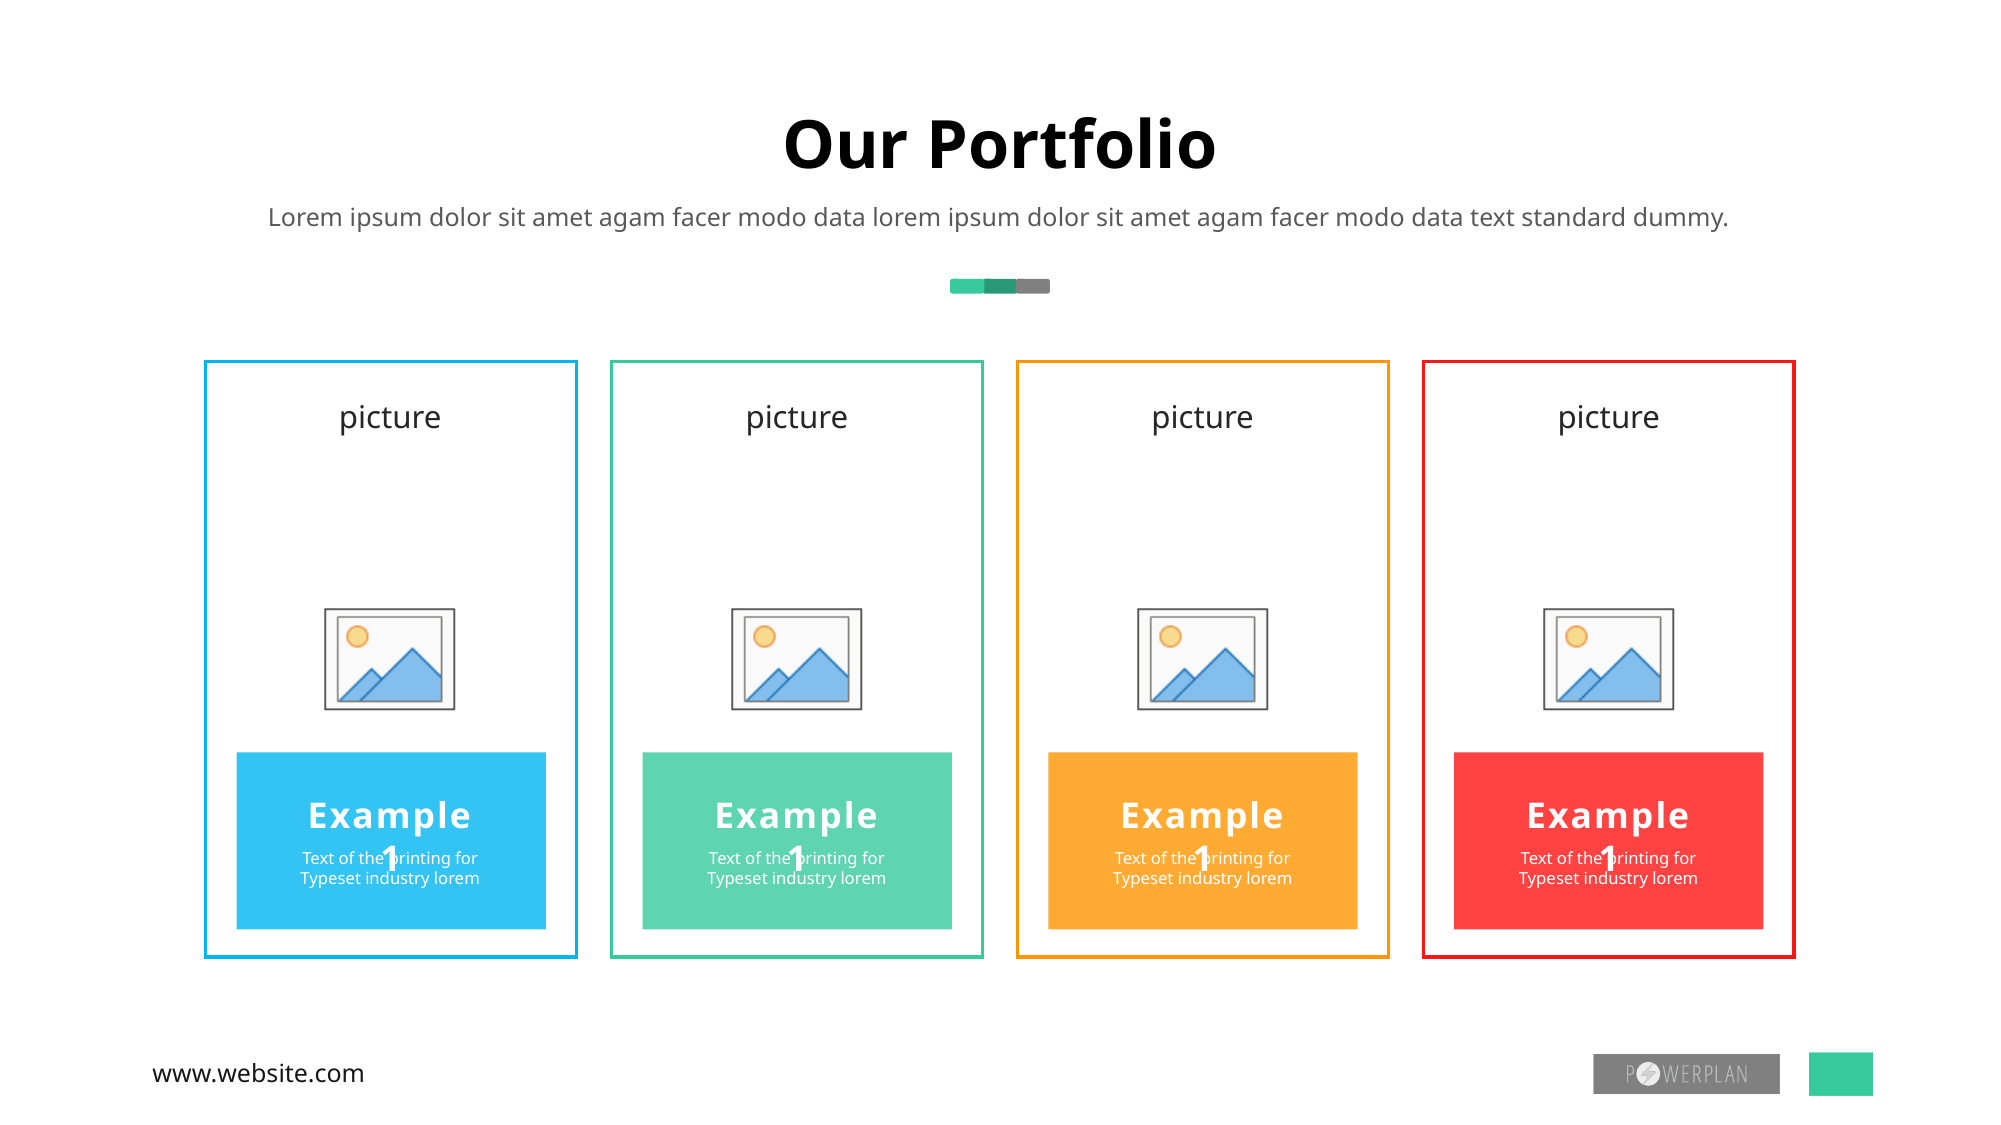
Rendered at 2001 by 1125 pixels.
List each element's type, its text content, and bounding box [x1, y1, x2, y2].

list Lorem ipsum dolor sit amet agam facer modo data lorem ipsum dolor sit amet agam facer modo data text standard dummy. [137, 198, 1863, 241]
text_box [205, 361, 577, 958]
text_box [1423, 361, 1795, 958]
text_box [949, 278, 1050, 294]
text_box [1593, 1053, 1780, 1094]
picture [1048, 389, 1358, 930]
picture [235, 389, 546, 930]
picture [1454, 389, 1764, 930]
title Our Portfolio [137, 96, 1863, 198]
text_box [611, 361, 983, 958]
slide_number 15 [1809, 1052, 1873, 1096]
picture [642, 389, 952, 930]
slide_number www.website.com [137, 1042, 391, 1103]
text_box [1017, 361, 1389, 958]
